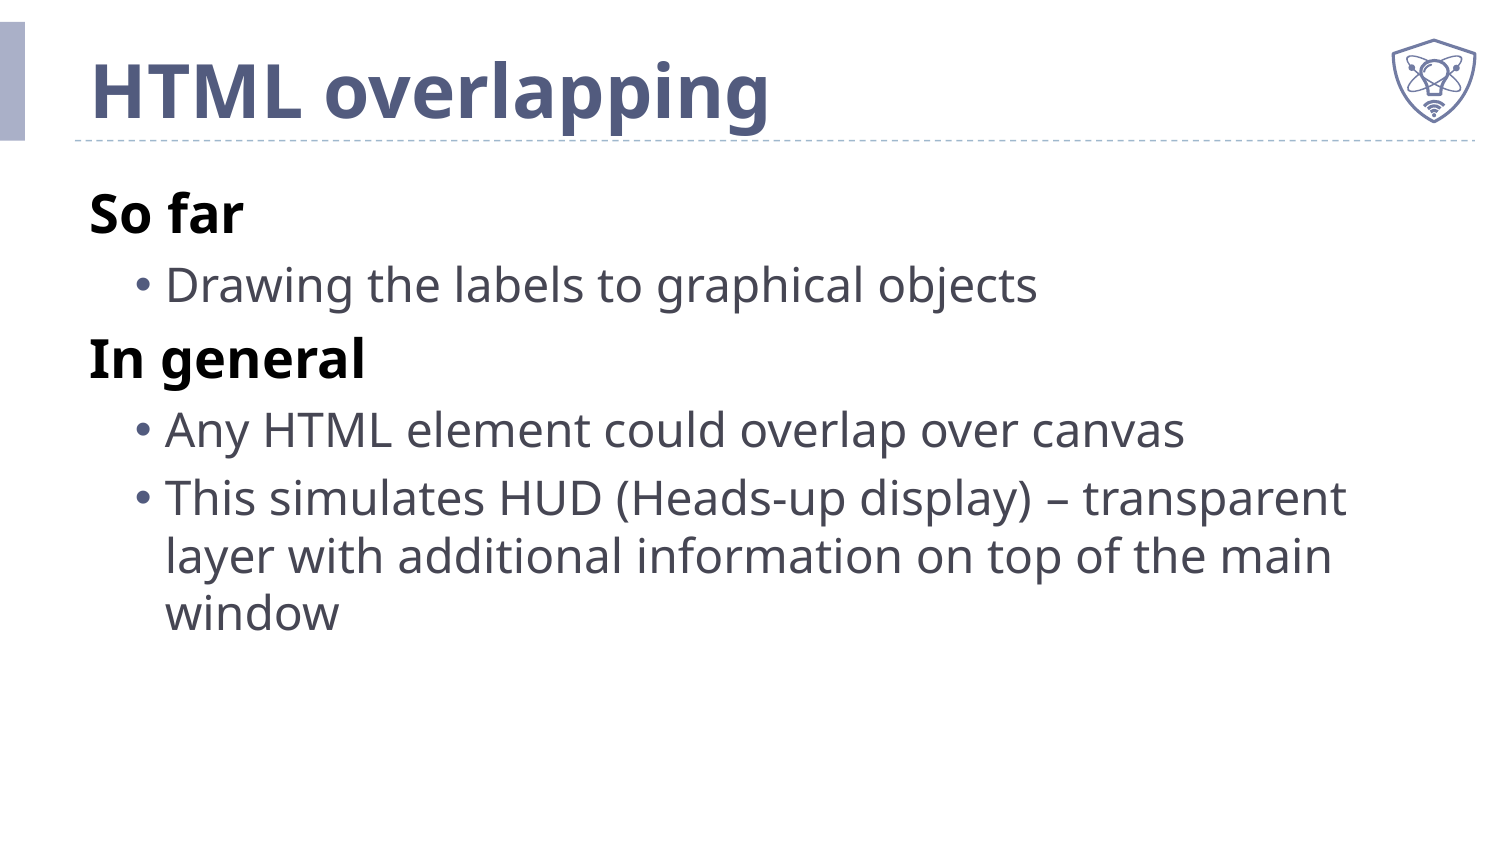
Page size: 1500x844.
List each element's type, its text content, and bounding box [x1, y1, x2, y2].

title HTML overlapping [75, 18, 1475, 141]
list So far Drawing the labels to graphical objects In general Any HTML element could overlap over canvas This simulates HUD (Heads-up display) – transparent layer with additional information on top of the main window [75, 171, 1475, 835]
